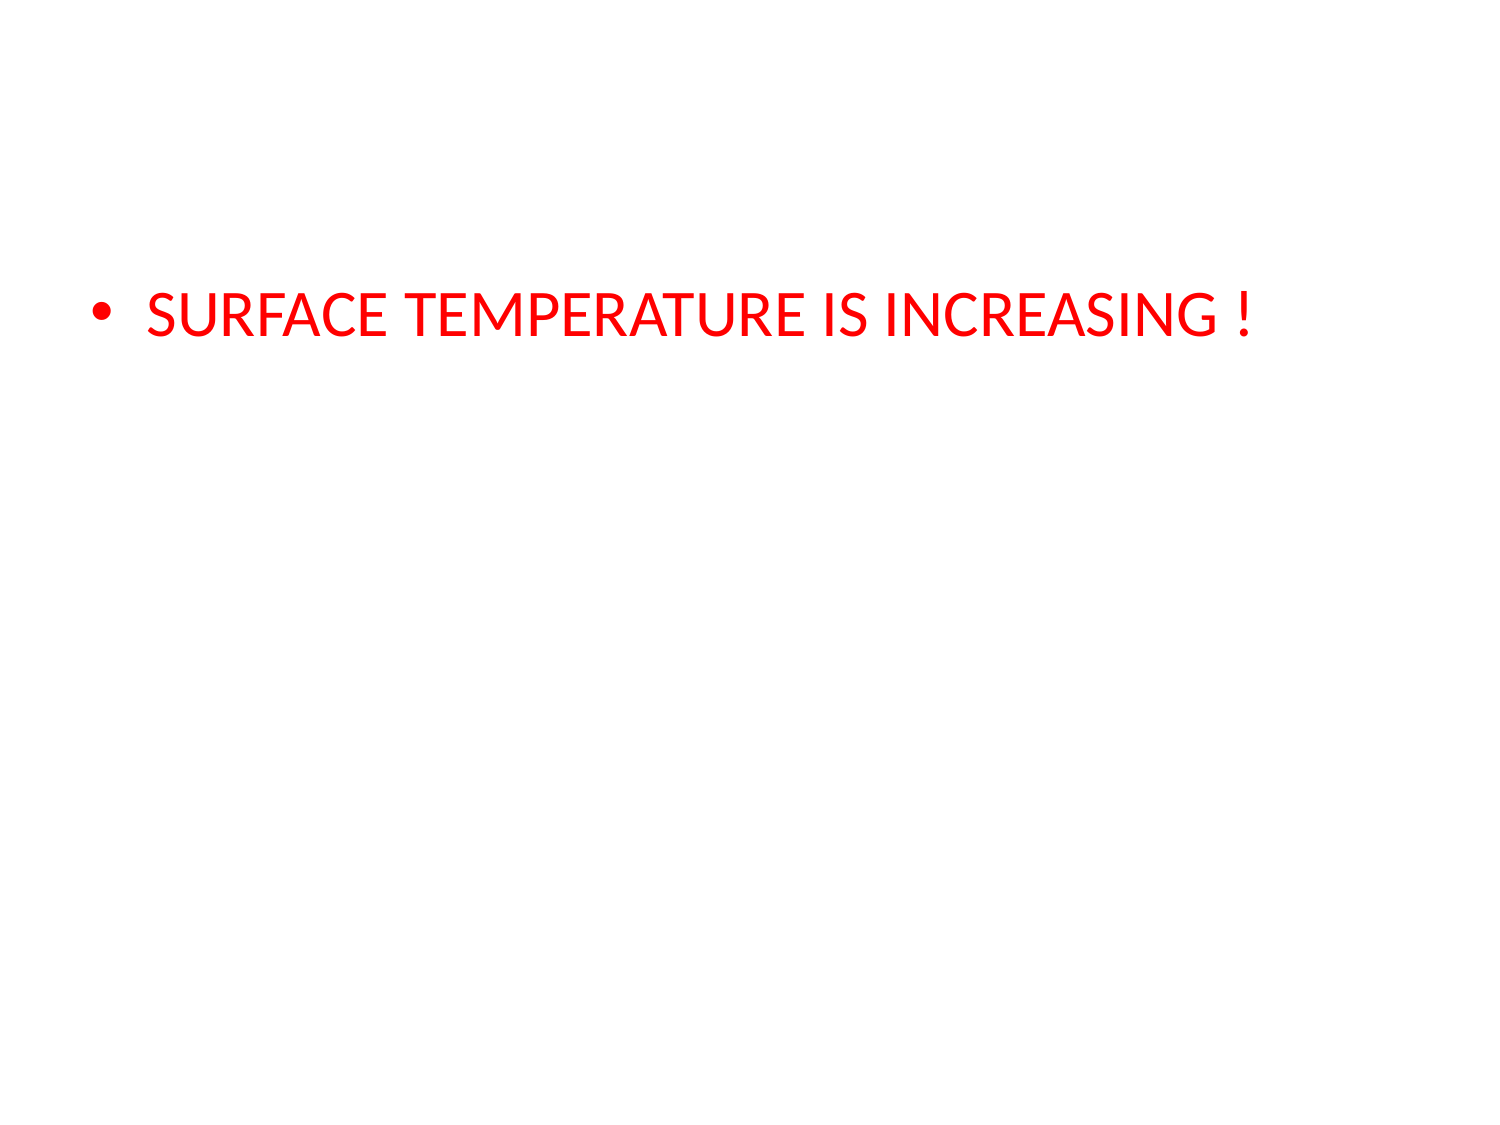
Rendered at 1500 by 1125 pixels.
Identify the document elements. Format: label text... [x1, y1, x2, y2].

list SURFACE TEMPERATURE IS INCREASING ! [75, 262, 1425, 1005]
